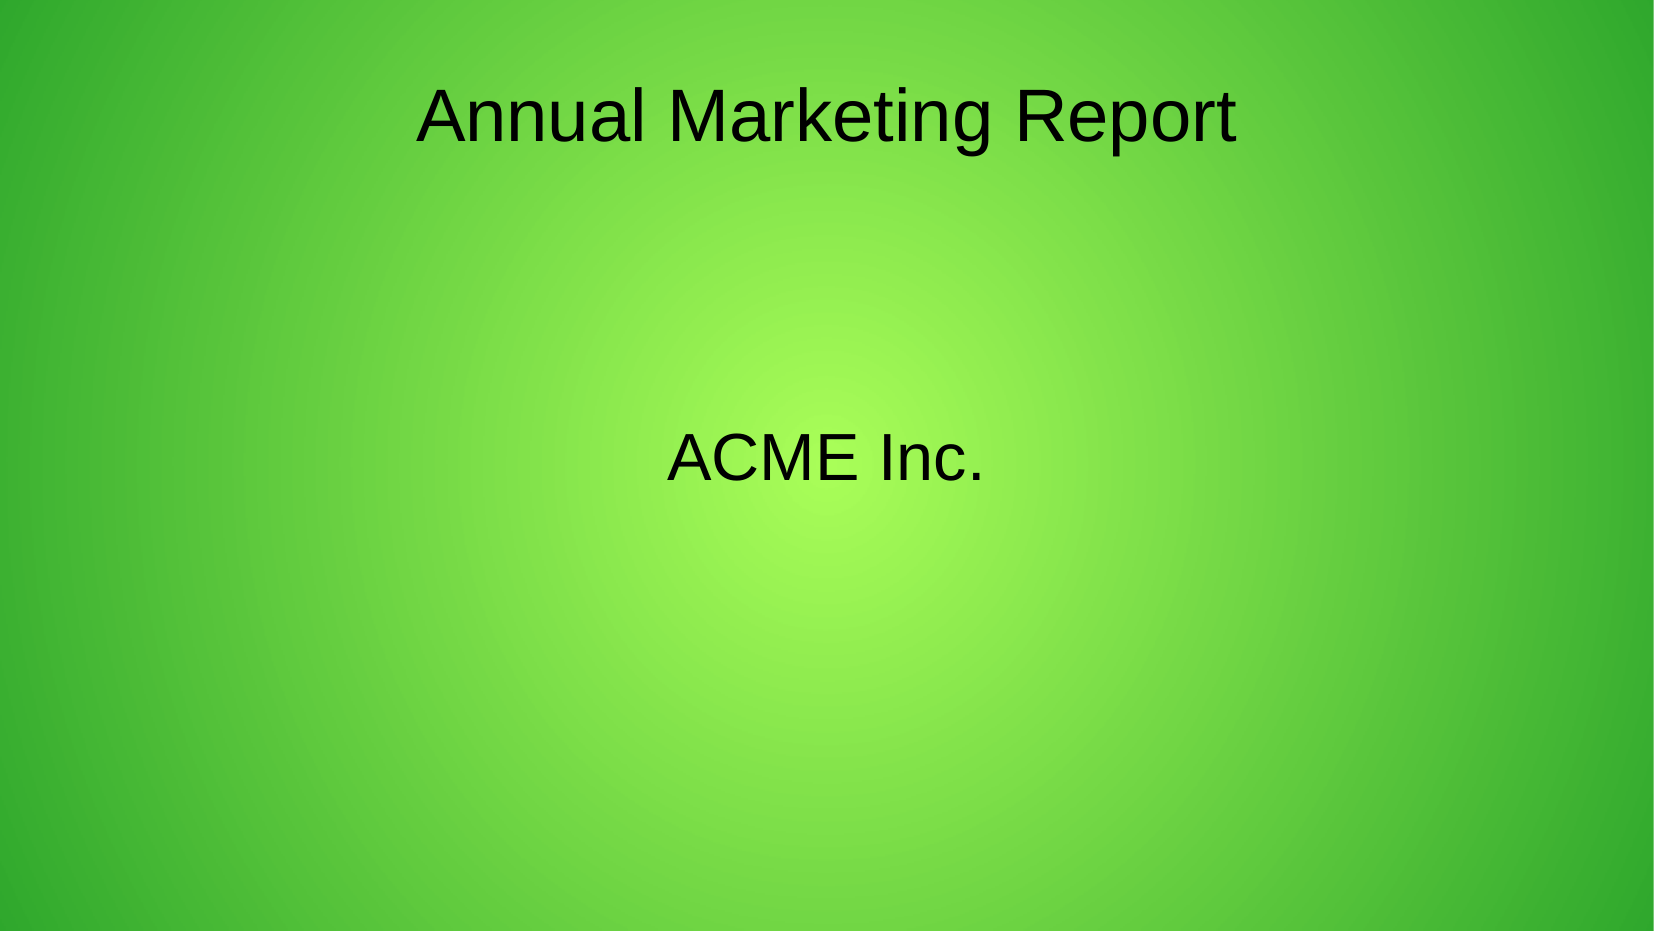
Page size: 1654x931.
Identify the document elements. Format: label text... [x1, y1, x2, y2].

text_box Annual Marketing Report [82, 35, 1571, 189]
text_box ACME Inc. [82, 224, 1571, 764]
picture [0, 0, 1654, 931]
